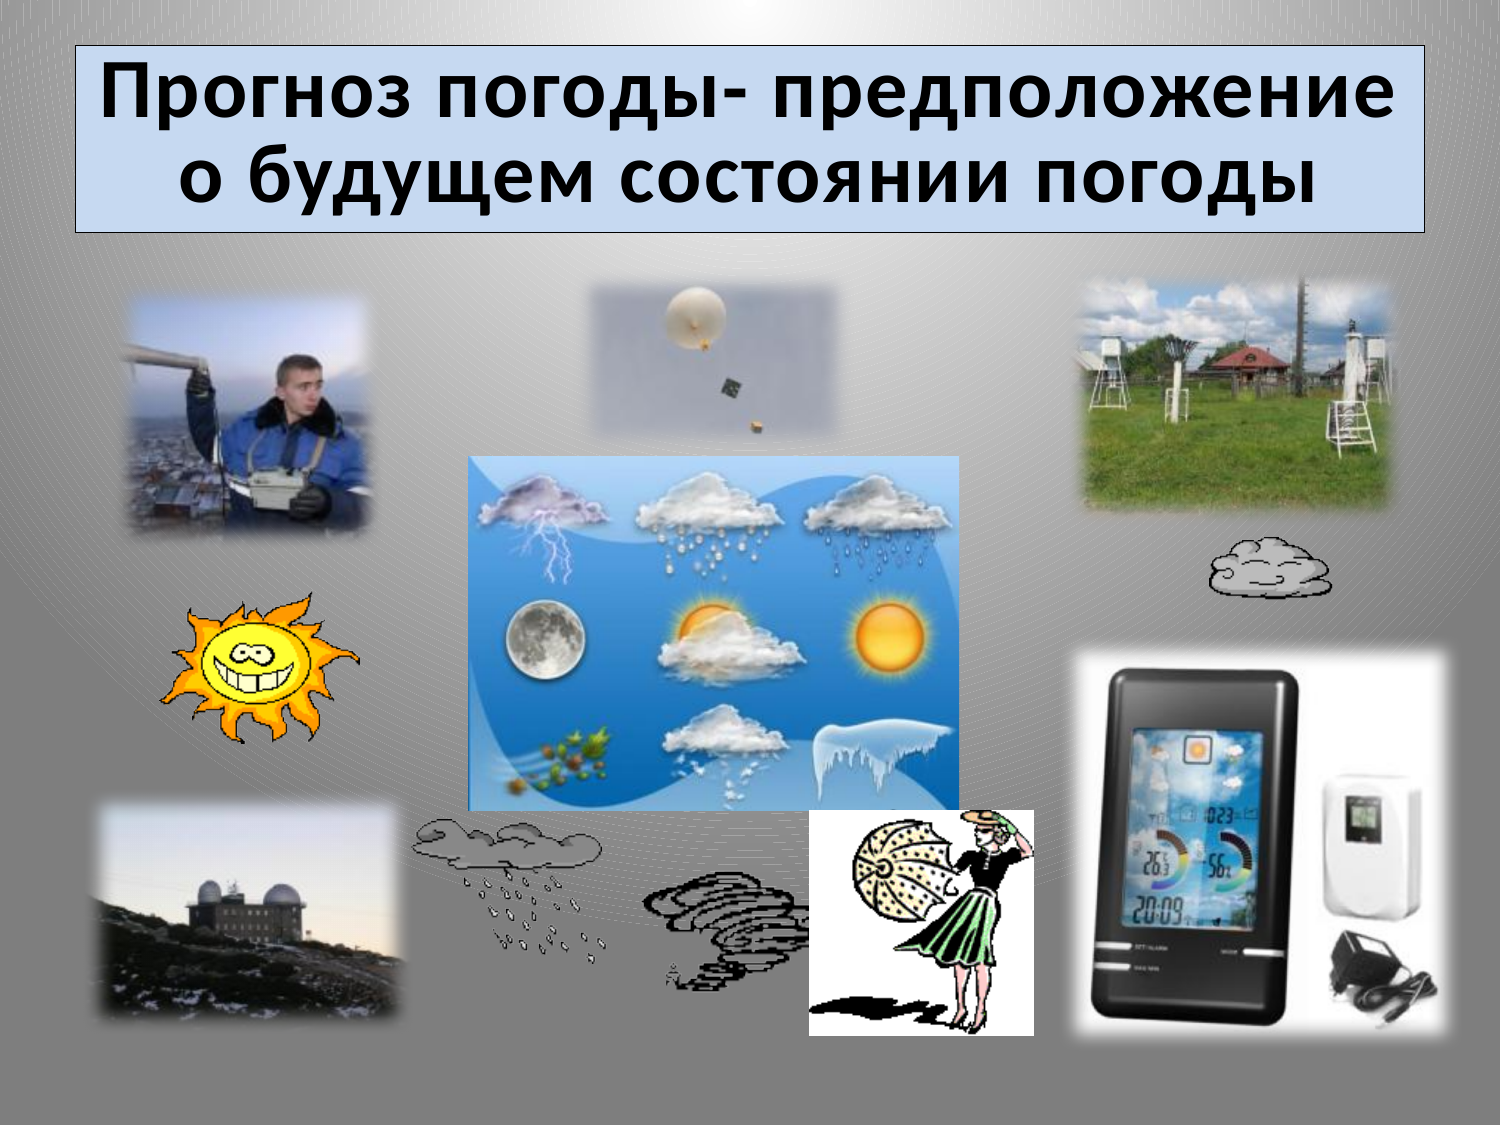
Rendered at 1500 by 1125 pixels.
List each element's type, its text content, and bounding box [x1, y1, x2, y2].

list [418, 819, 558, 964]
picture [467, 267, 1035, 1037]
picture [82, 786, 414, 1036]
picture [1056, 267, 1465, 1052]
picture [159, 585, 360, 744]
title Прогноз погоды- предположение о будущем состоянии погоды [75, 45, 1425, 233]
picture [111, 278, 385, 551]
